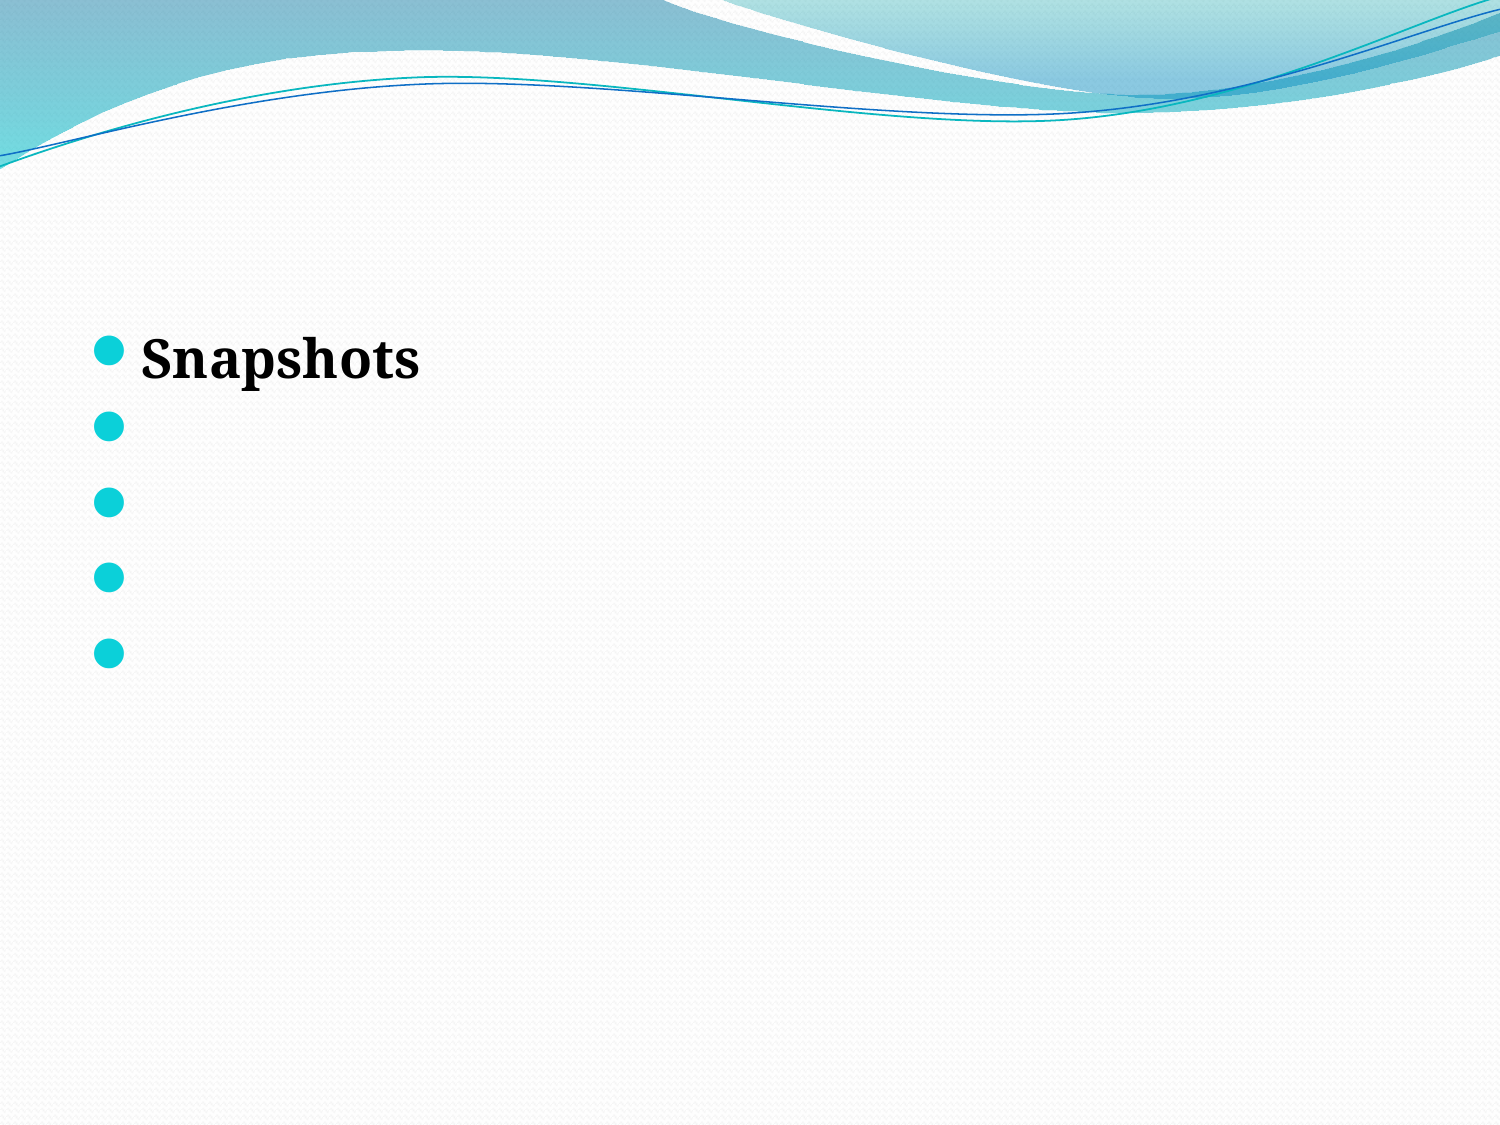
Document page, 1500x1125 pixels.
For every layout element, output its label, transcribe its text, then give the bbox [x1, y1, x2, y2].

list Snapshots [75, 317, 1425, 1038]
